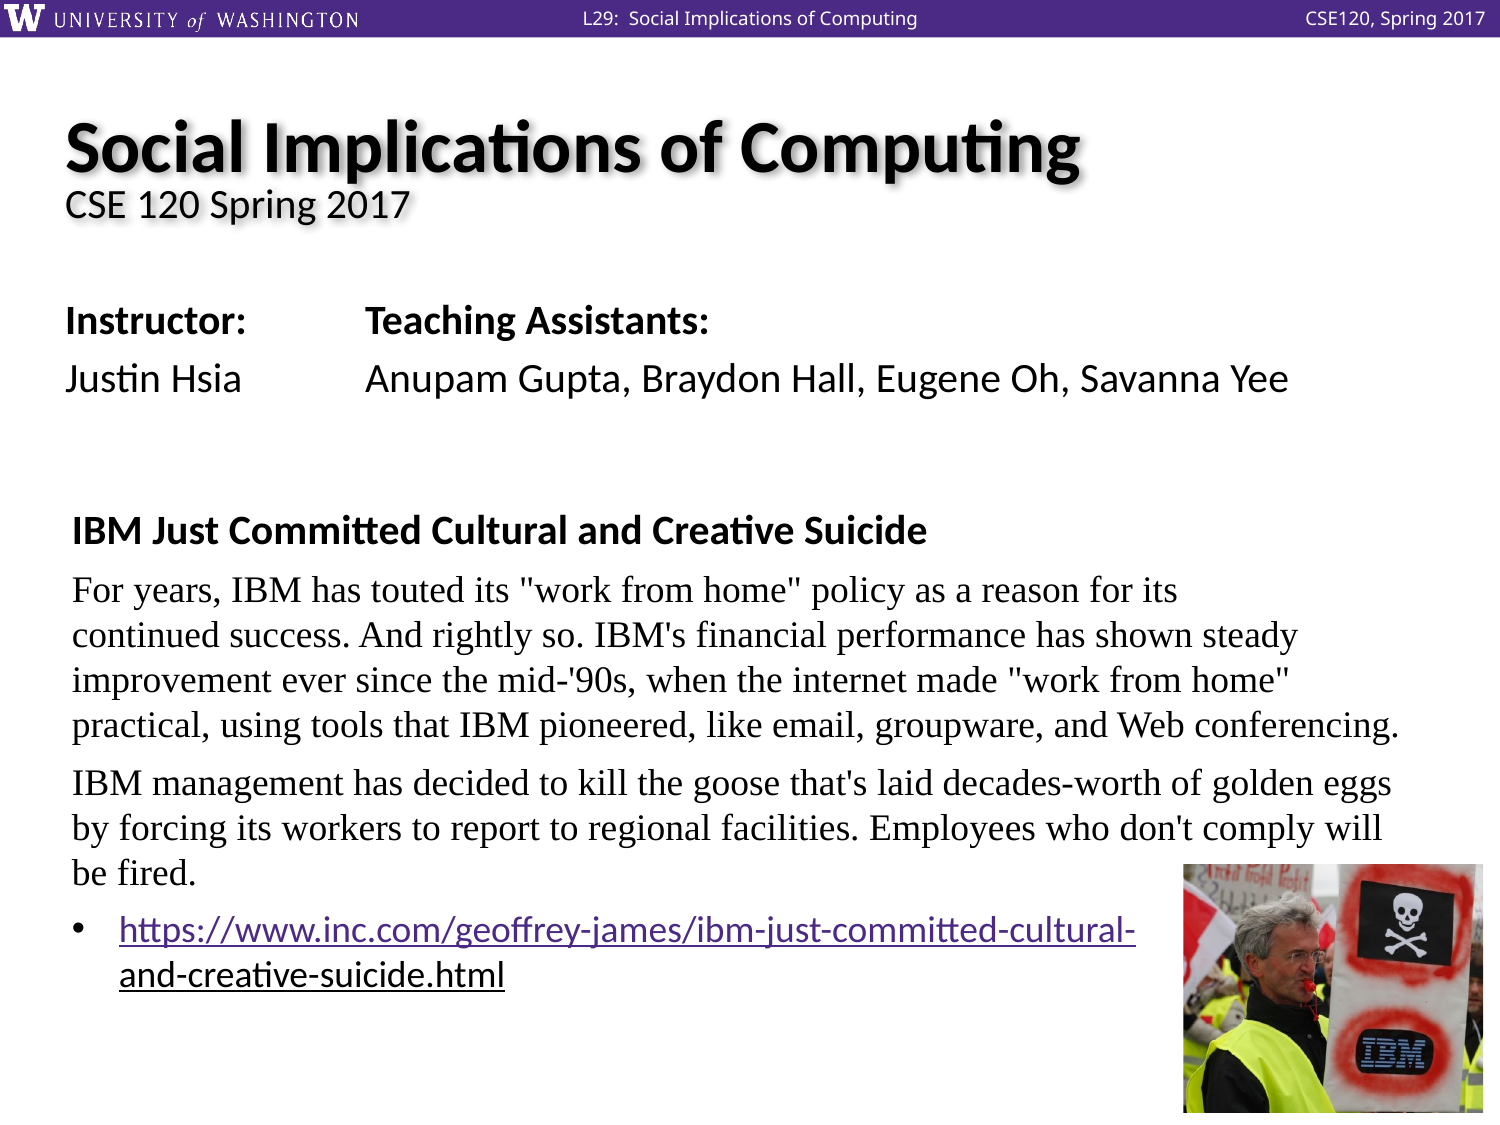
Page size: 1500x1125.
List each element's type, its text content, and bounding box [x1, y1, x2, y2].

picture [4, 4, 358, 32]
text_box IBM Just Committed Cultural and Creative Suicide For years, IBM has touted its "work from home" policy as a reason for its continued success. And rightly so. IBM's financial performance has shown steady improvement ever since the mid-'90s, when the internet made "work from home" practical, using tools that IBM pioneered, like email, groupware, and Web conferencing. IBM management has decided to kill the goose that's laid decades-worth of golden eggs by forcing its workers to report to regional facilities. Employees who don't comply will be fired. https://www.inc.com/geoffrey-james/ibm-just-committed-cultural- and-creative-suicide.html [57, 495, 1438, 1003]
subtitle Instructor: Teaching Assistants: Justin Hsia Anupam Gupta, Braydon Hall, Eugene Oh, Savanna Yee [49, 284, 1423, 436]
title Social Implications of Computing CSE 120 Spring 2017 [49, 49, 1326, 284]
picture [1182, 864, 1484, 1113]
